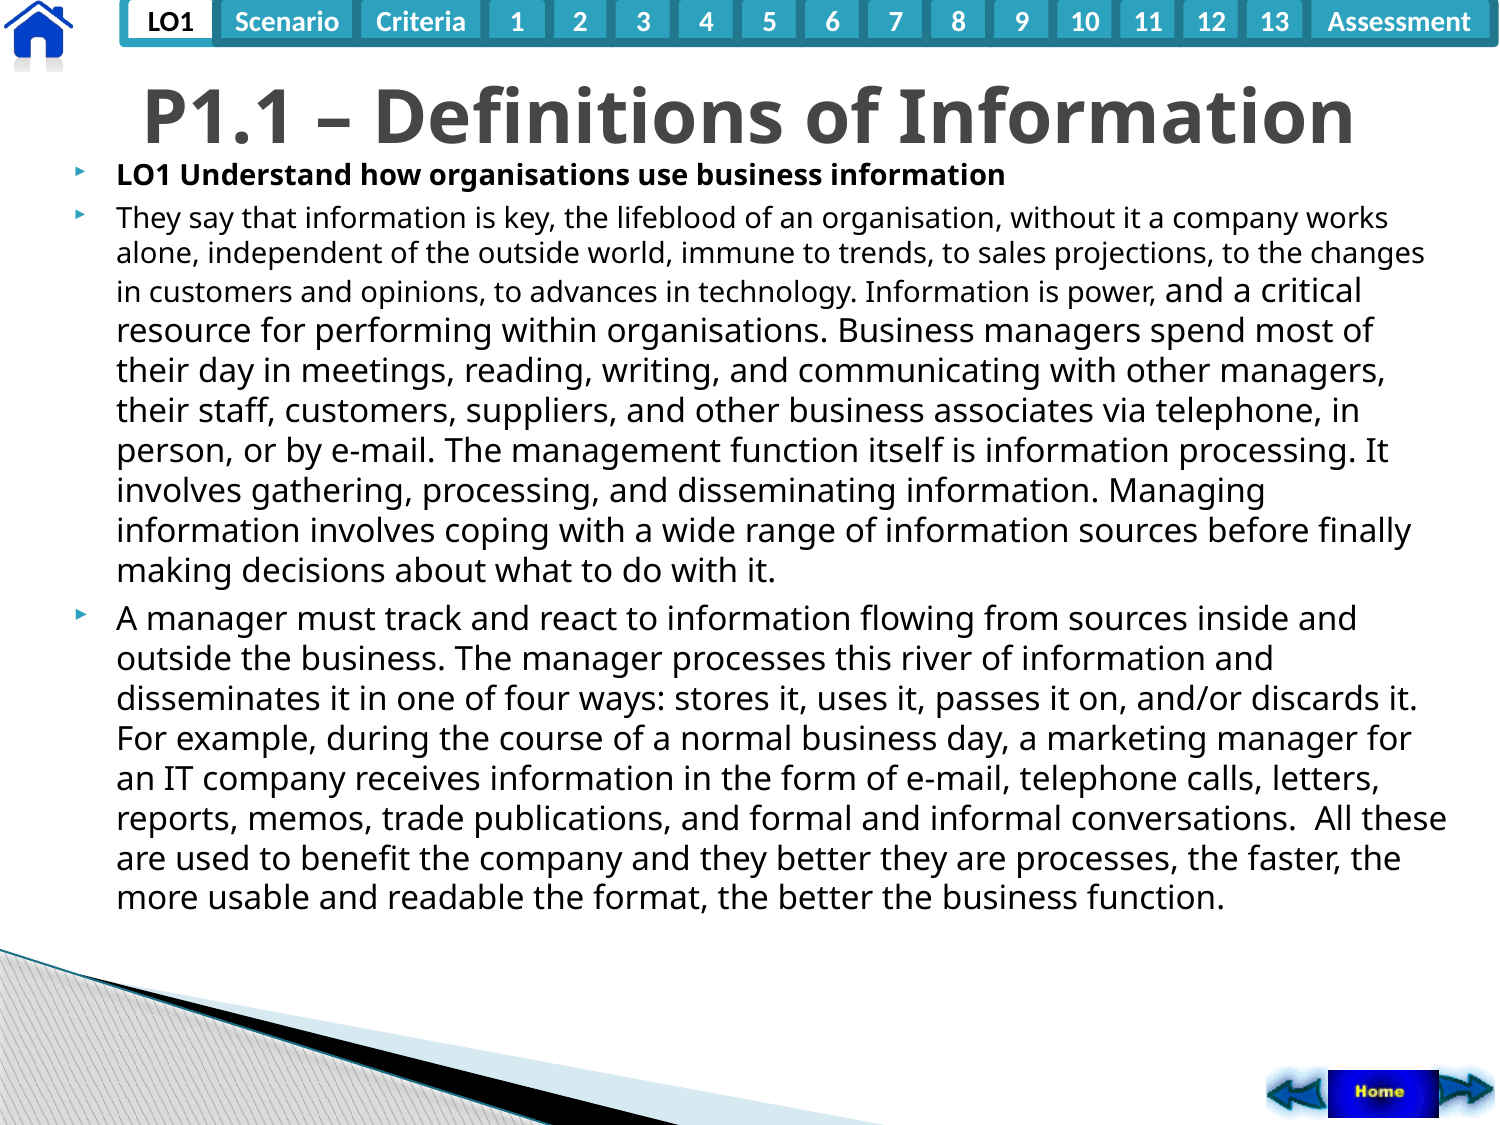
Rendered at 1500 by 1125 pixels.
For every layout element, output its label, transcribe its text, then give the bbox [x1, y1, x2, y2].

title P1.1 – Definitions of Information [75, 19, 1425, 159]
list LO1 Understand how organisations use business information They say that information is key, the lifeblood of an organisation, without it a company works alone, independent of the outside world, immune to trends, to sales projections, to the changes in customers and opinions, to advances in technology. Information is power, and a critical resource for performing within organisations. Business managers spend most of their day in meetings, reading, writing, and communicating with other managers, their staff, customers, suppliers, and other business associates via telephone, in person, or by e-mail. The management function itself is information processing. It involves gathering, processing, and disseminating information. Managing information involves coping with a wide range of information sources before finally making decisions about what to do with it. A manager must track and react to information flowing from sources inside and outside the business. The manager processes this river of information and disseminates it in one of four ways: stores it, uses it, passes it on, and/or discards it. For example, during the course of a normal business day, a marketing manager for an IT company receives information in the form of e-mail, telephone calls, letters, reports, memos, trade publications, and formal and informal conversations. All these are used to benefit the company and they better they are processes, the faster, the more usable and readable the format, the better the business function. [41, 149, 1471, 1000]
picture [1266, 1055, 1495, 1125]
picture [0, 0, 77, 91]
